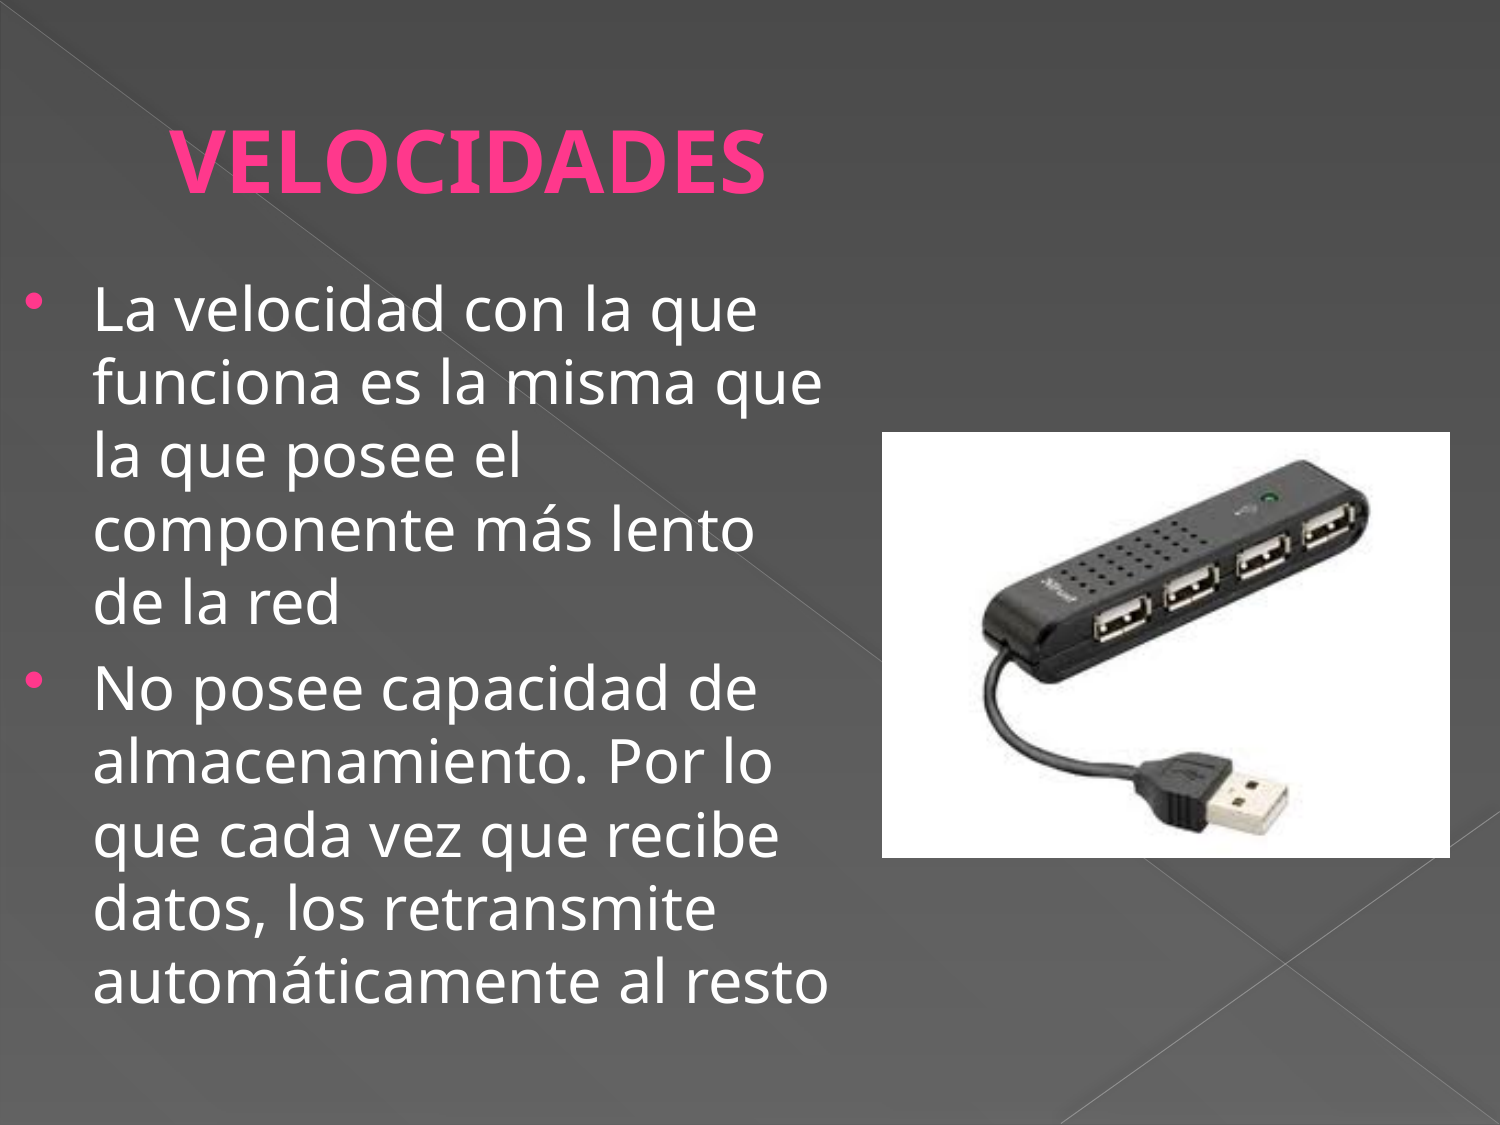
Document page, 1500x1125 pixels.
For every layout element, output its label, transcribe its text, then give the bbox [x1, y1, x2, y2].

picture [882, 432, 1451, 859]
list La velocidad con la que funciona es la misma que la que posee el componente más lento de la red No posee capacidad de almacenamiento. Por lo que cada vez que recibe datos, los retransmite automáticamente al resto [0, 262, 857, 1035]
title VELOCIDADES [75, 43, 1425, 274]
